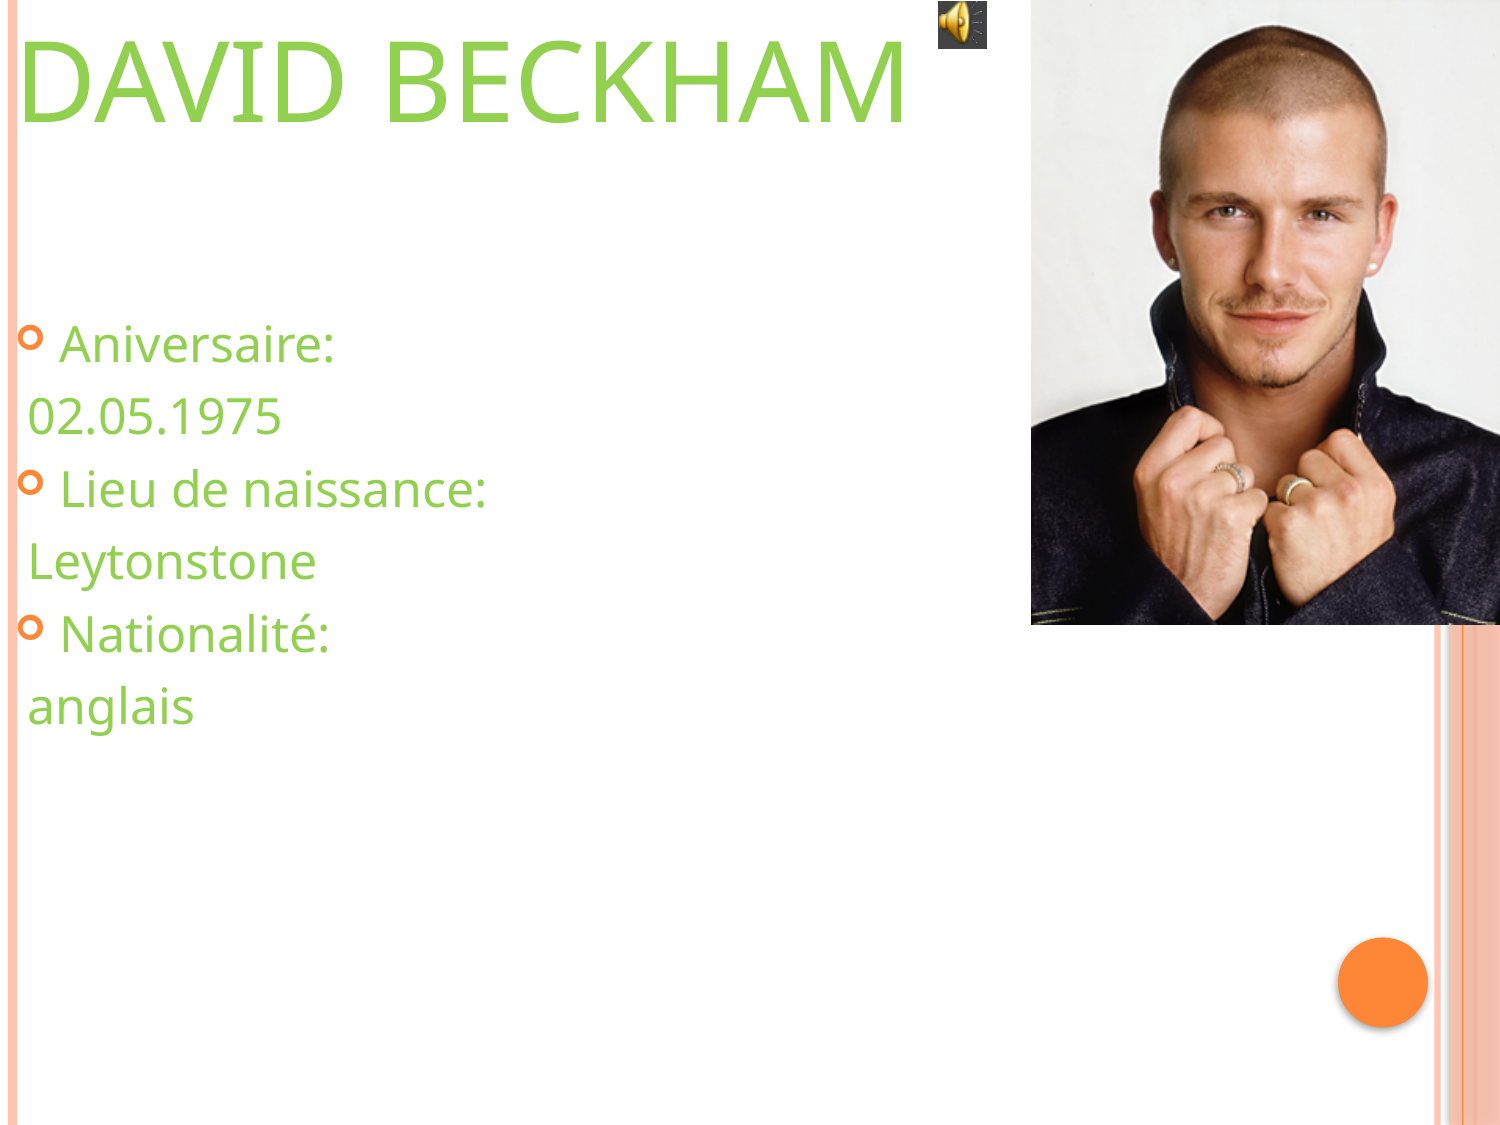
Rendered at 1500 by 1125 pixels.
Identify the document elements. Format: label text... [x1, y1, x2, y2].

list Aniversaire: 02.05.1975 Lieu de naissance: Leytonstone Nationalité: anglais [0, 304, 985, 1125]
picture [1030, 0, 1500, 626]
title David Beckham [0, 0, 1020, 153]
picture [936, 0, 988, 51]
